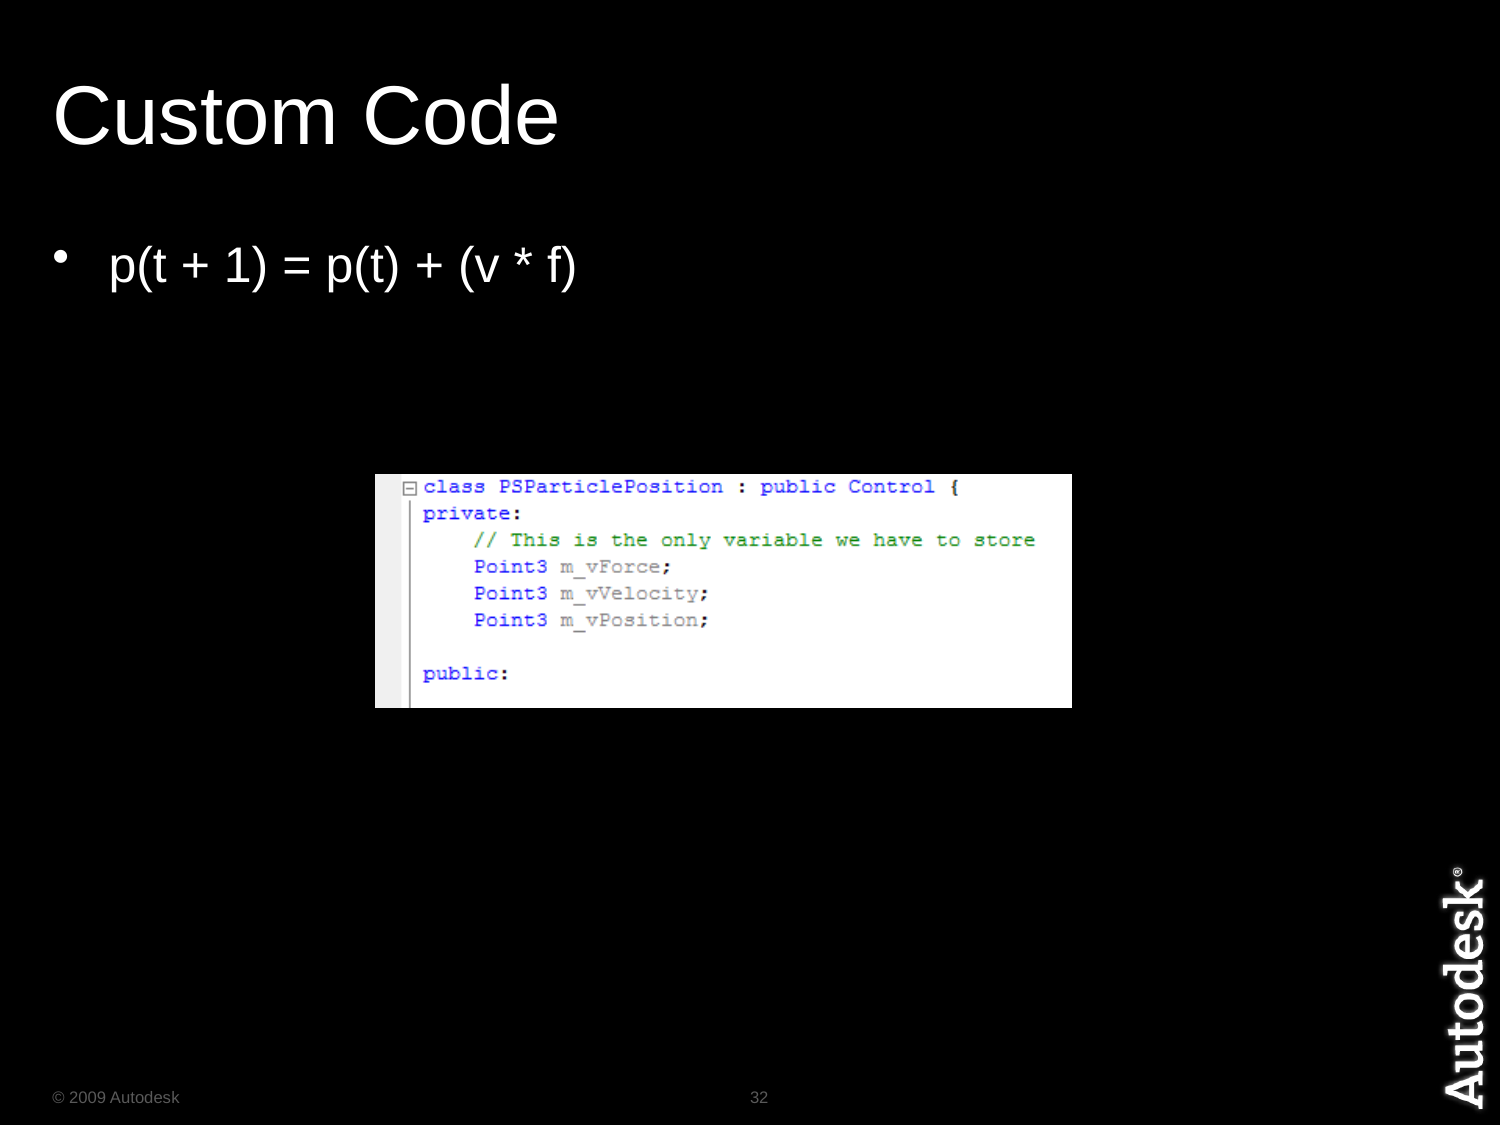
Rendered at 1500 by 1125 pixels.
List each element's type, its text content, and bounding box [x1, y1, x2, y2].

list p(t + 1) = p(t) + (v * f) [52, 231, 1401, 1073]
picture [1402, 0, 1500, 1125]
picture [374, 474, 1072, 708]
title Custom Code [52, 22, 1401, 211]
